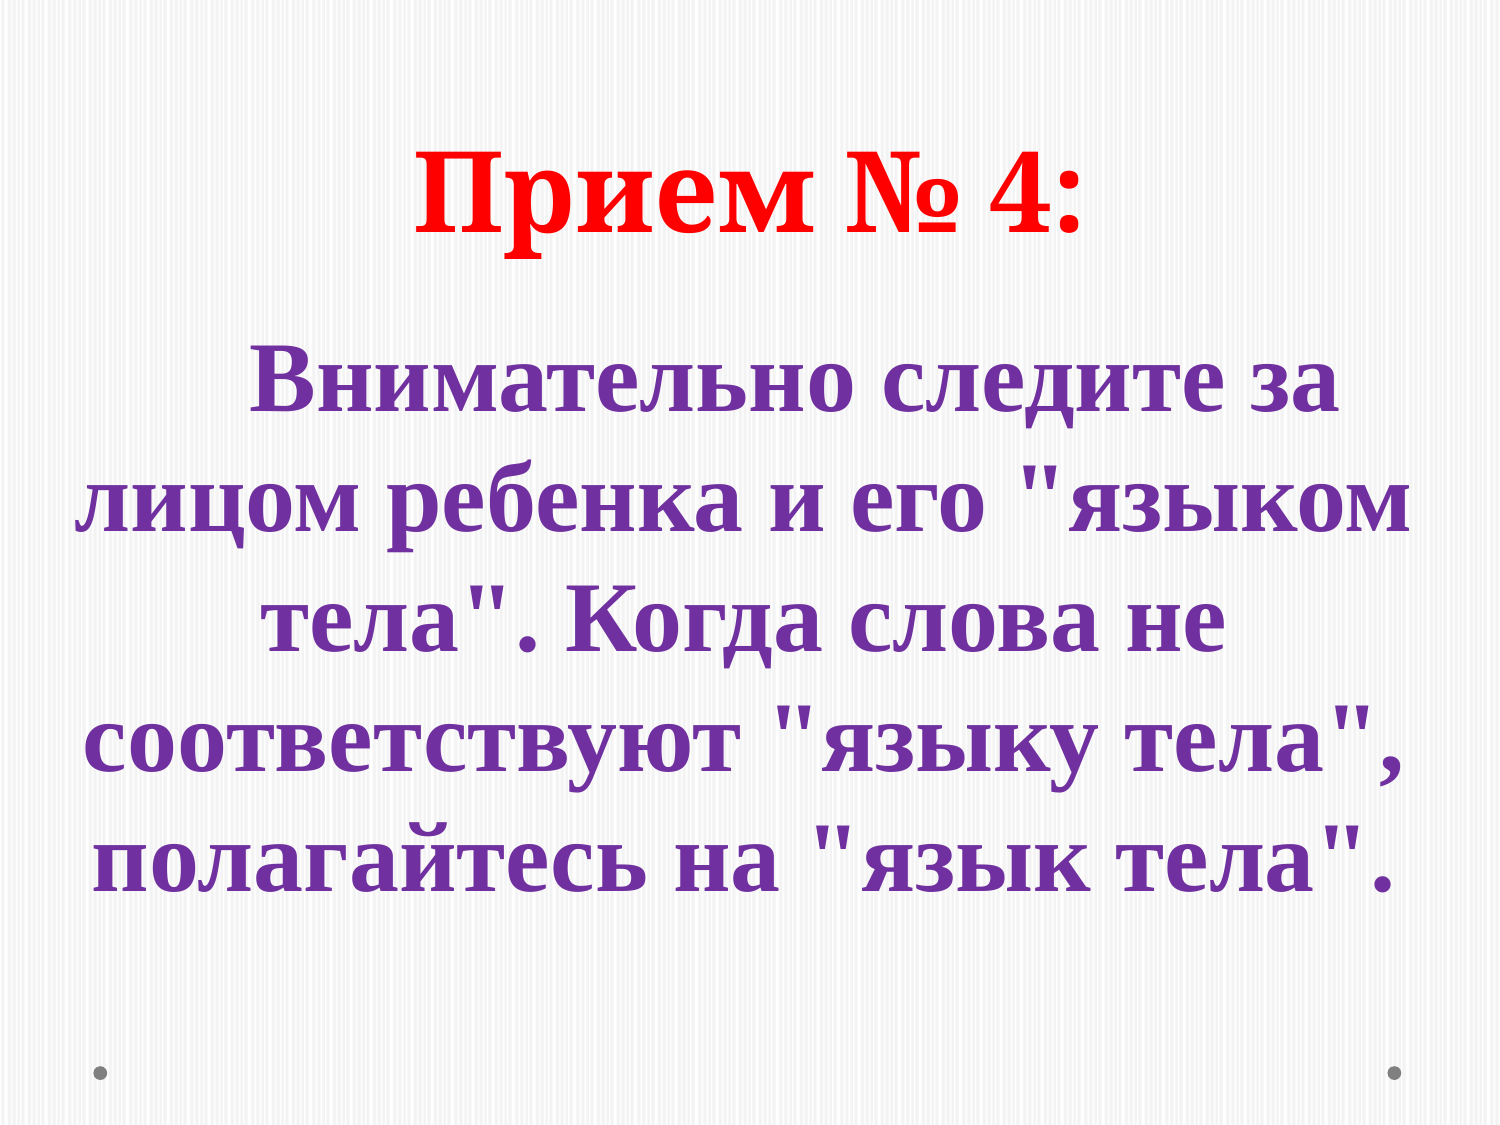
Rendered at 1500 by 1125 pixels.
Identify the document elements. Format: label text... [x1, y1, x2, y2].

title Прием № 4: [75, 0, 1425, 263]
text_box Внимательно следите за лицом ребенка и его "языком тела". Когда слова не соответствуют "языку тела", полагайтесь на "язык тела". [41, 304, 1447, 920]
